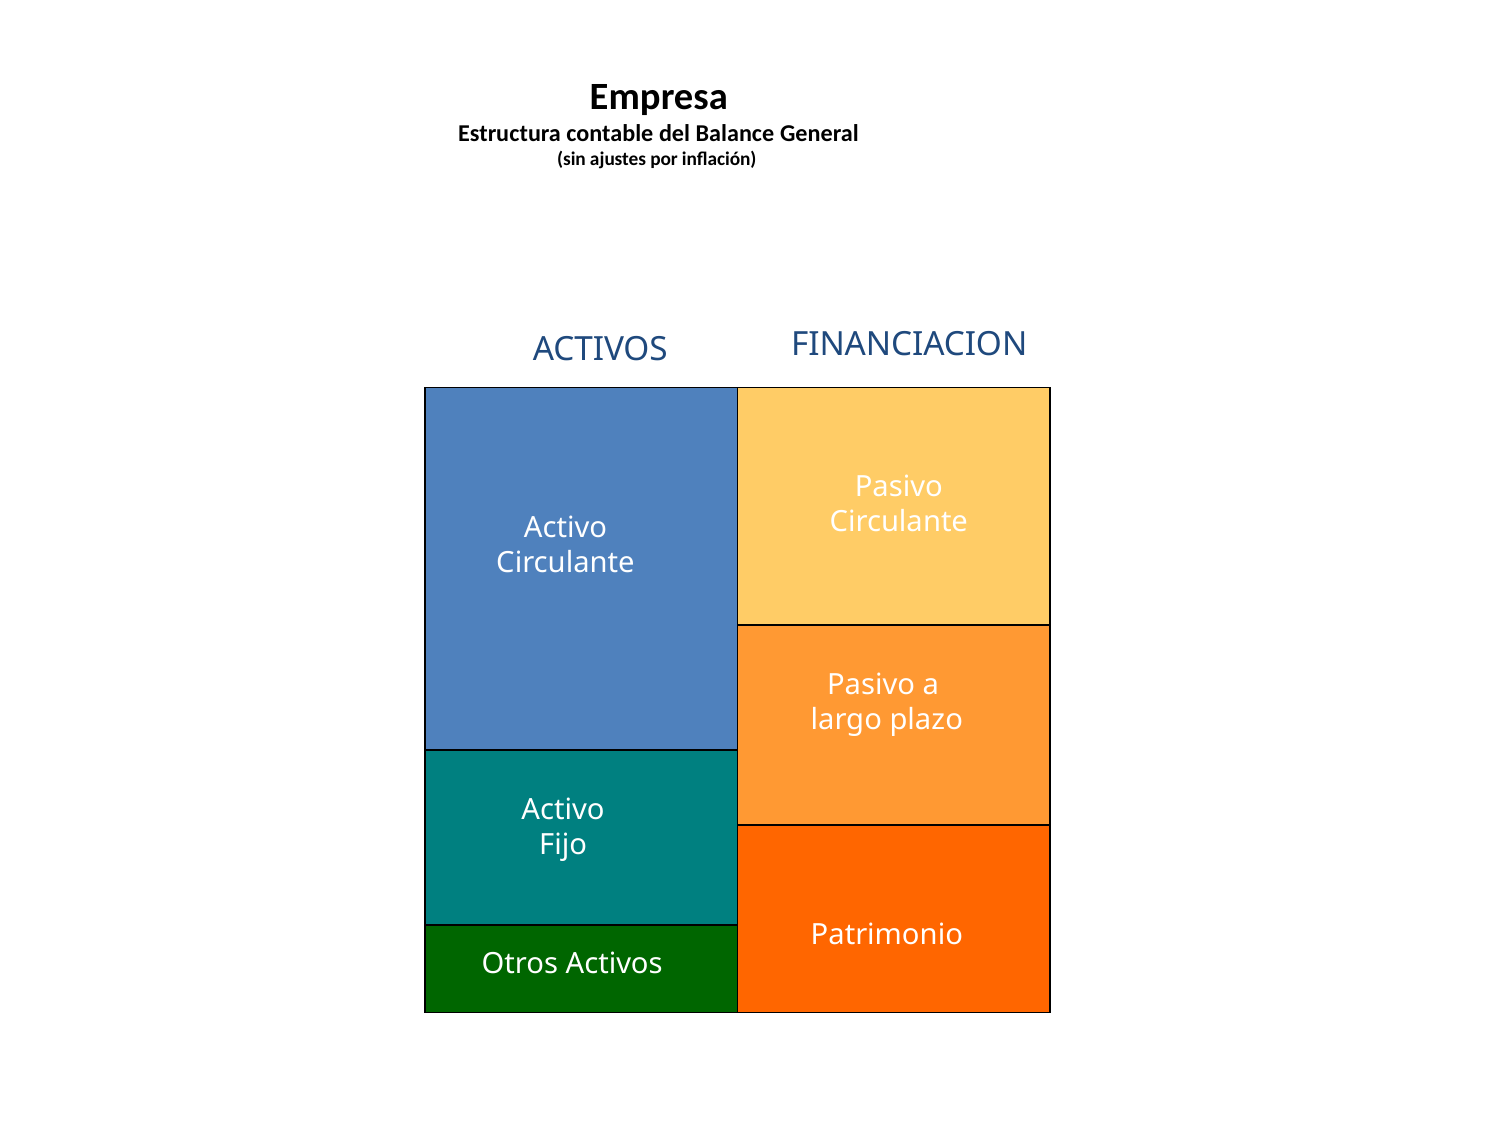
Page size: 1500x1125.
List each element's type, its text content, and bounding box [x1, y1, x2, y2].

text_box FINANCIACION [776, 314, 1043, 370]
title Empresa Estructura contable del Balance General (sin ajustes por inflación) [87, 62, 1231, 224]
text_box [424, 387, 737, 750]
text_box [737, 825, 1050, 1013]
text_box [737, 624, 1050, 825]
text_box Otros Activos [466, 937, 678, 987]
text_box ACTIVOS [518, 319, 683, 375]
text_box Activo Circulante [481, 501, 650, 586]
text_box Pasivo Circulante [814, 460, 983, 545]
text_box [424, 750, 737, 924]
text_box [424, 924, 737, 1013]
text_box Activo Fijo [506, 782, 620, 868]
text_box [737, 387, 1050, 624]
text_box Patrimonio [795, 907, 978, 958]
text_box Pasivo a largo plazo [795, 657, 978, 743]
